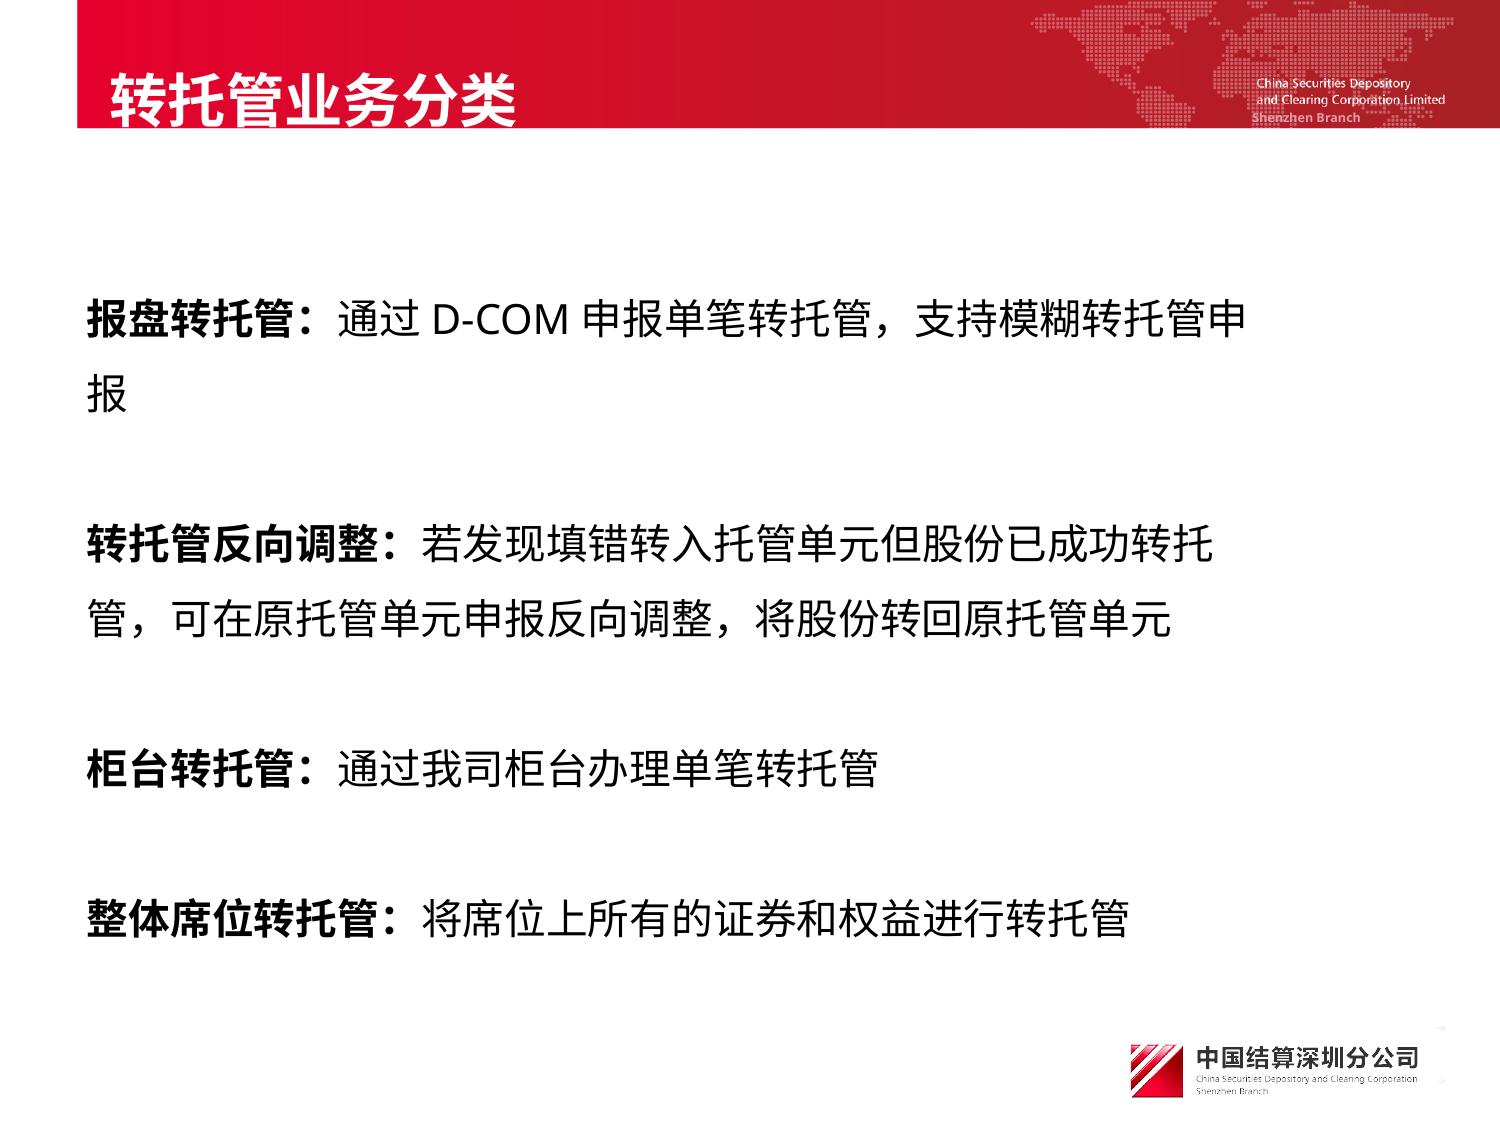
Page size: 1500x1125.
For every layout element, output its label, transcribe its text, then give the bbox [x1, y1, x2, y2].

picture [0, 0, 1500, 1125]
text_box 报盘转托管：通过D-COM申报单笔转托管，支持模糊转托管申报 转托管反向调整：若发现填错转入托管单元但股份已成功转托管，可在原托管单元申报反向调整，将股份转回原托管单元 柜台转托管：通过我司柜台办理单笔转托管 整体席位转托管：将席位上所有的证券和权益进行转托管 [64, 260, 1303, 951]
text_box 转托管业务分类 [95, 42, 1282, 142]
